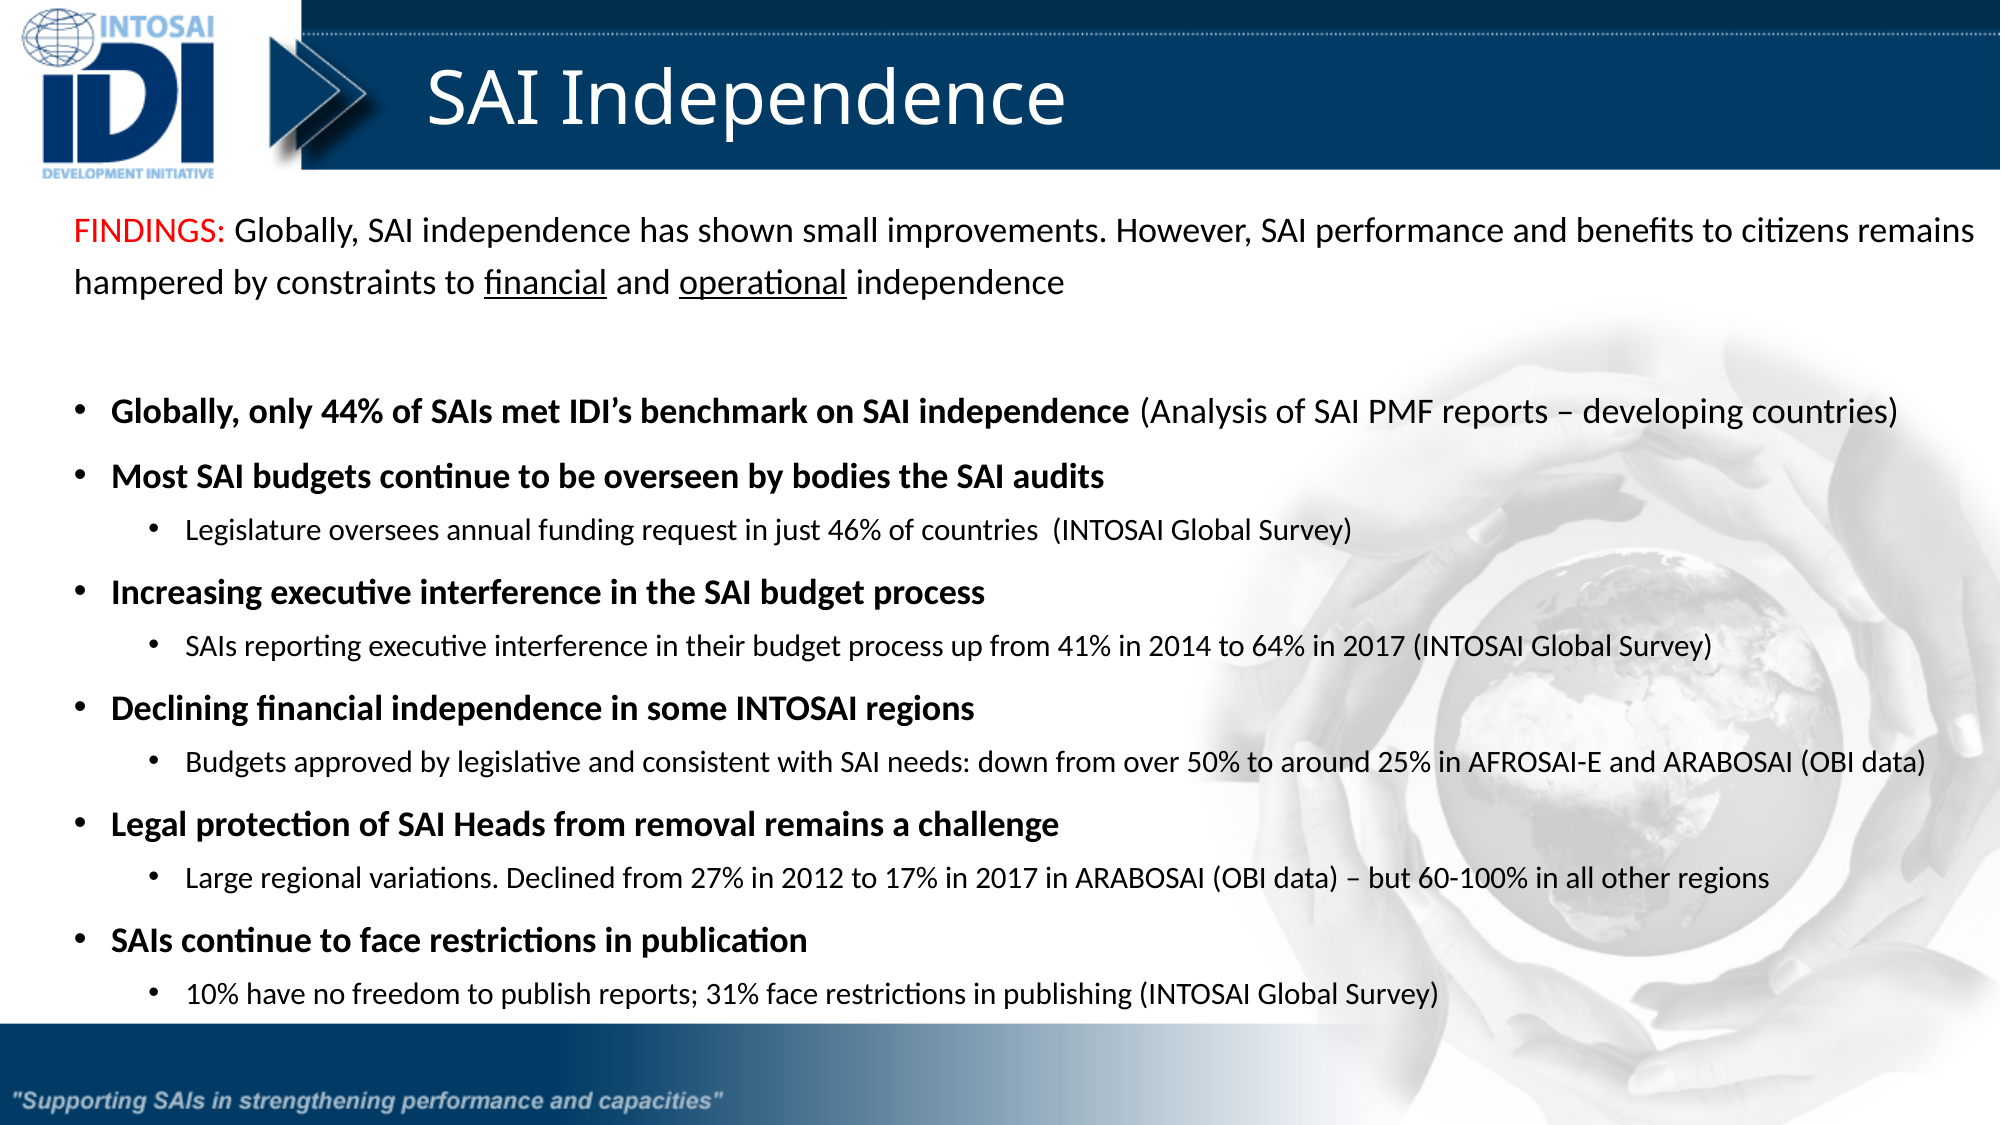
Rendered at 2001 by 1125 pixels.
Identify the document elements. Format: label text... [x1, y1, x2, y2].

picture [0, 0, 2000, 1125]
list FINDINGS: Globally, SAI independence has shown small improvements. However, SAI performance and benefits to citizens remains hampered by constraints to financial and operational independence Globally, only 44% of SAIs met IDI’s benchmark on SAI independence (Analysis of SAI PMF reports – developing countries) Most SAI budgets continue to be overseen by bodies the SAI audits Legislature oversees annual funding request in just 46% of countries (INTOSAI Global Survey) Increasing executive interference in the SAI budget process SAIs reporting executive interference in their budget process up from 41% in 2014 to 64% in 2017 (INTOSAI Global Survey) Declining financial independence in some INTOSAI regions Budgets approved by legislative and consistent with SAI needs: down from over 50% to around 25% in AFROSAI-E and ARABOSAI (OBI data) Legal protection of SAI Heads from removal remains a challenge Large regional variations. Declined from 27% in 2012 to 17% in 2017 in ARABOSAI (OBI data) – but 60-100% in all other regions SAIs continue to face restrictions in publication 10% have no freedom to publish reports; 31% face restrictions in publishing (INTOSAI Global Survey) [58, 190, 2000, 1040]
title SAI Independence [411, 30, 1903, 171]
